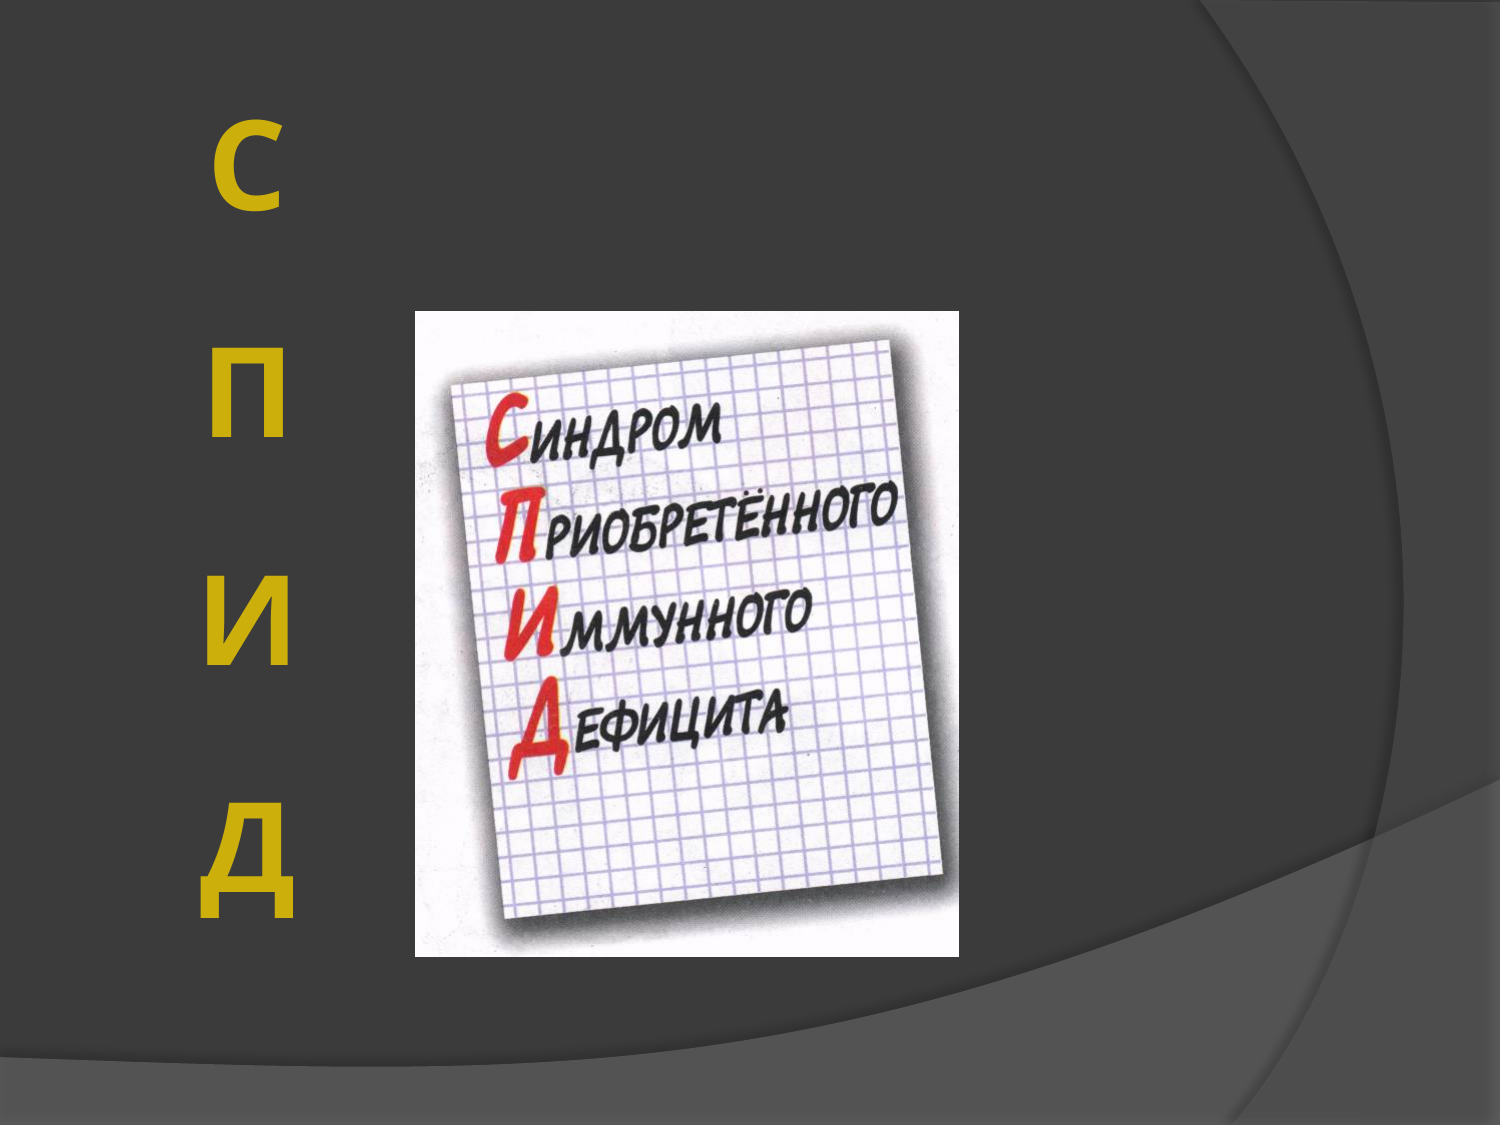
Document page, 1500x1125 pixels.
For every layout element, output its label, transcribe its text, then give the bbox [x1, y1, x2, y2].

text_box С П И Д [64, 78, 431, 998]
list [415, 310, 960, 957]
